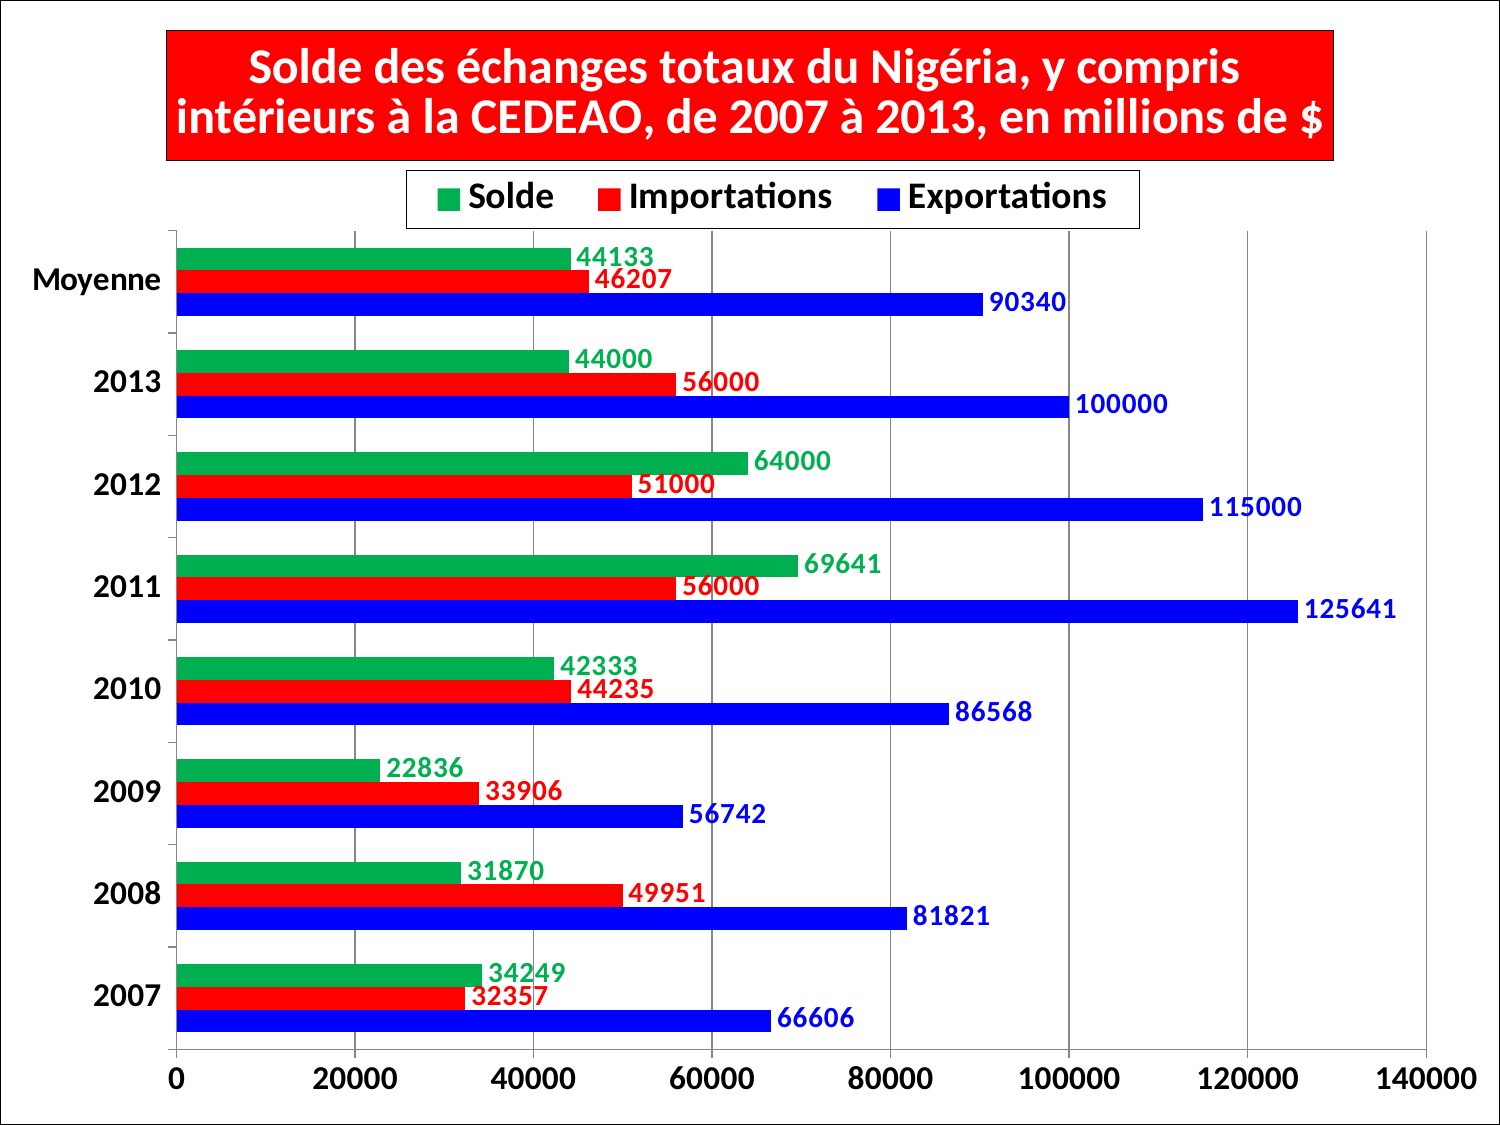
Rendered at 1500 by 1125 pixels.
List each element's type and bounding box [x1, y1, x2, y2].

chart [0, 0, 1500, 1125]
